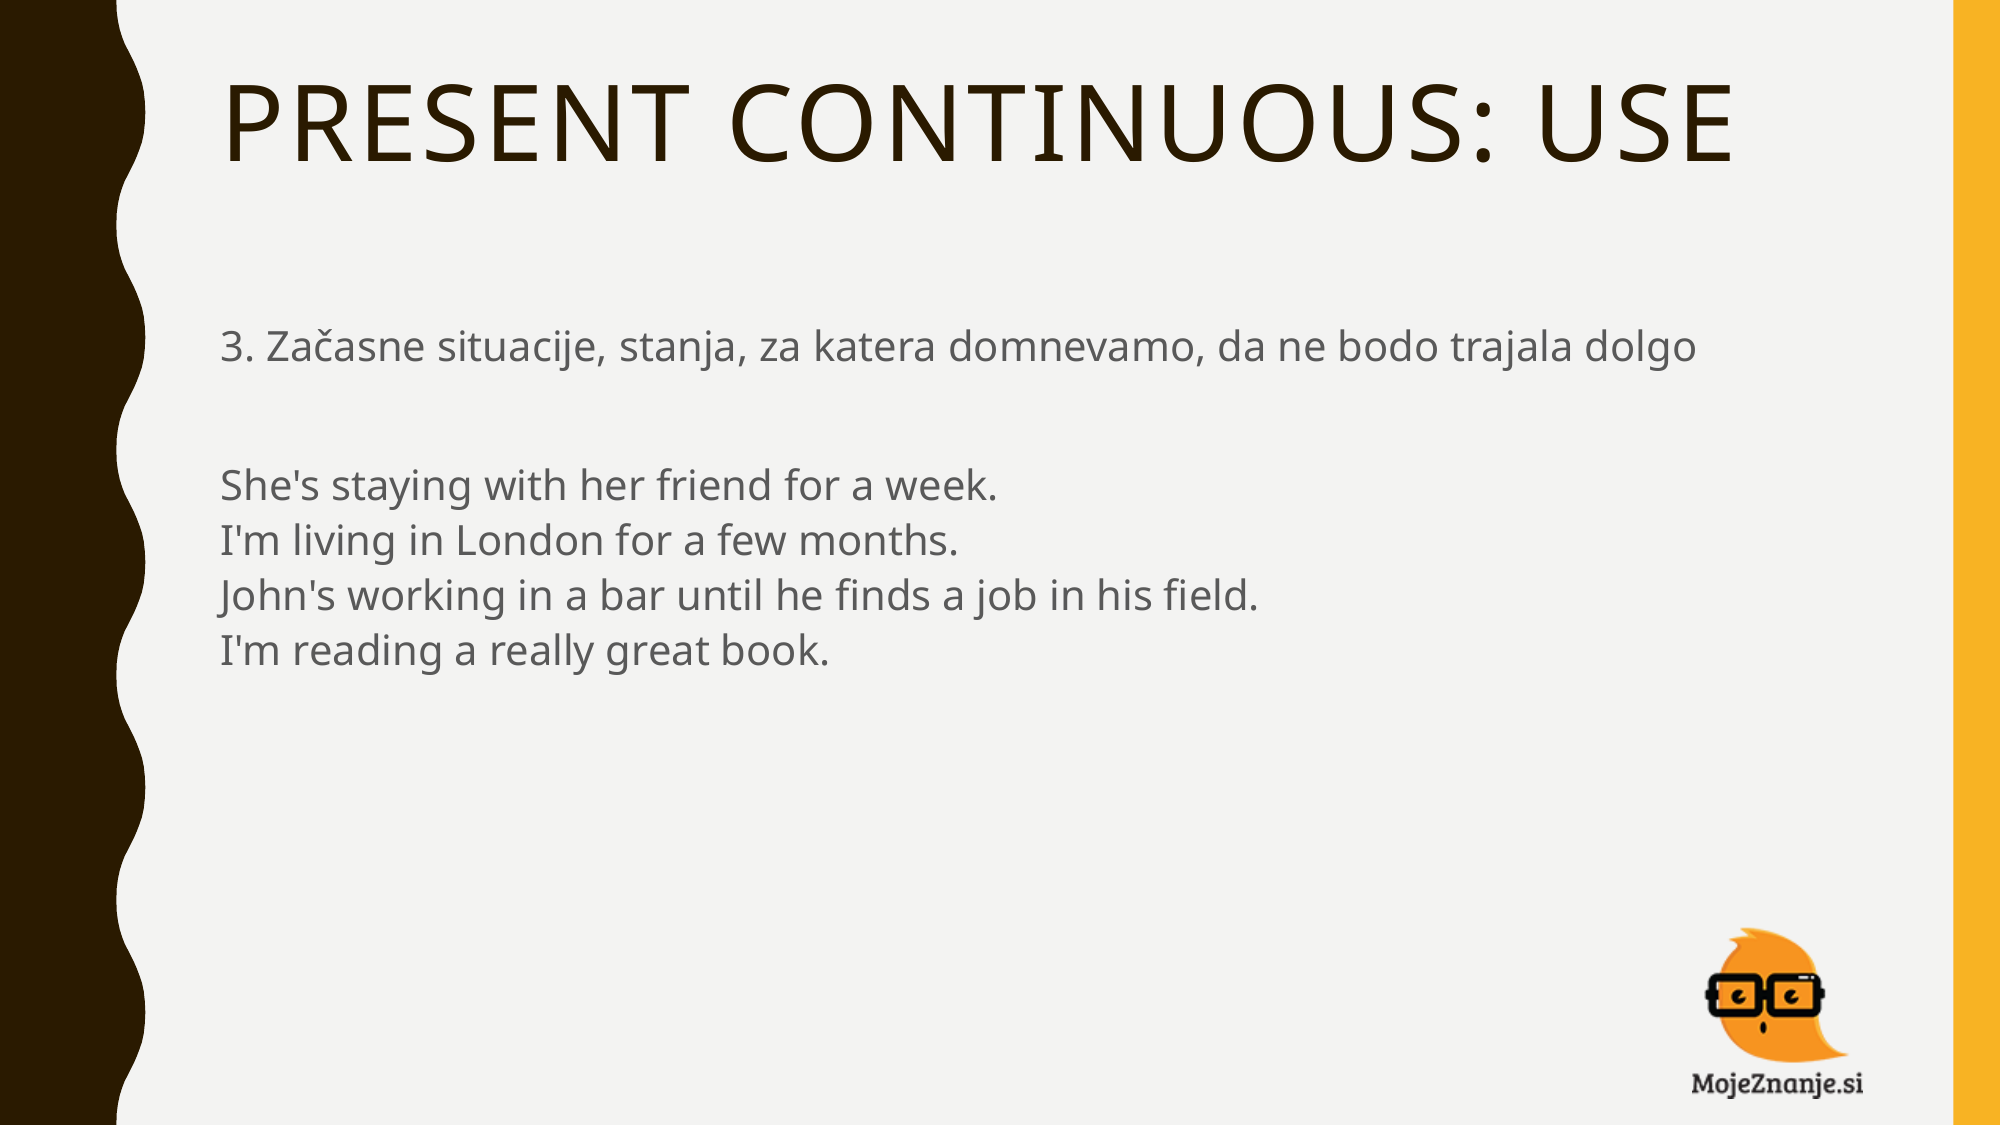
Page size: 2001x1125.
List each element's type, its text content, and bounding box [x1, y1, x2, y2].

list 3. Začasne situacije, stanja, za katera domnevamo, da ne bodo trajala dolgo She's staying with her friend for a week. I'm living in London for a few months. John's working in a bar until he finds a job in his field. I'm reading a really great book. [205, 307, 1875, 965]
title PRESENT CONTINUOUS: USE [205, 62, 1875, 307]
picture [1692, 965, 1863, 1099]
